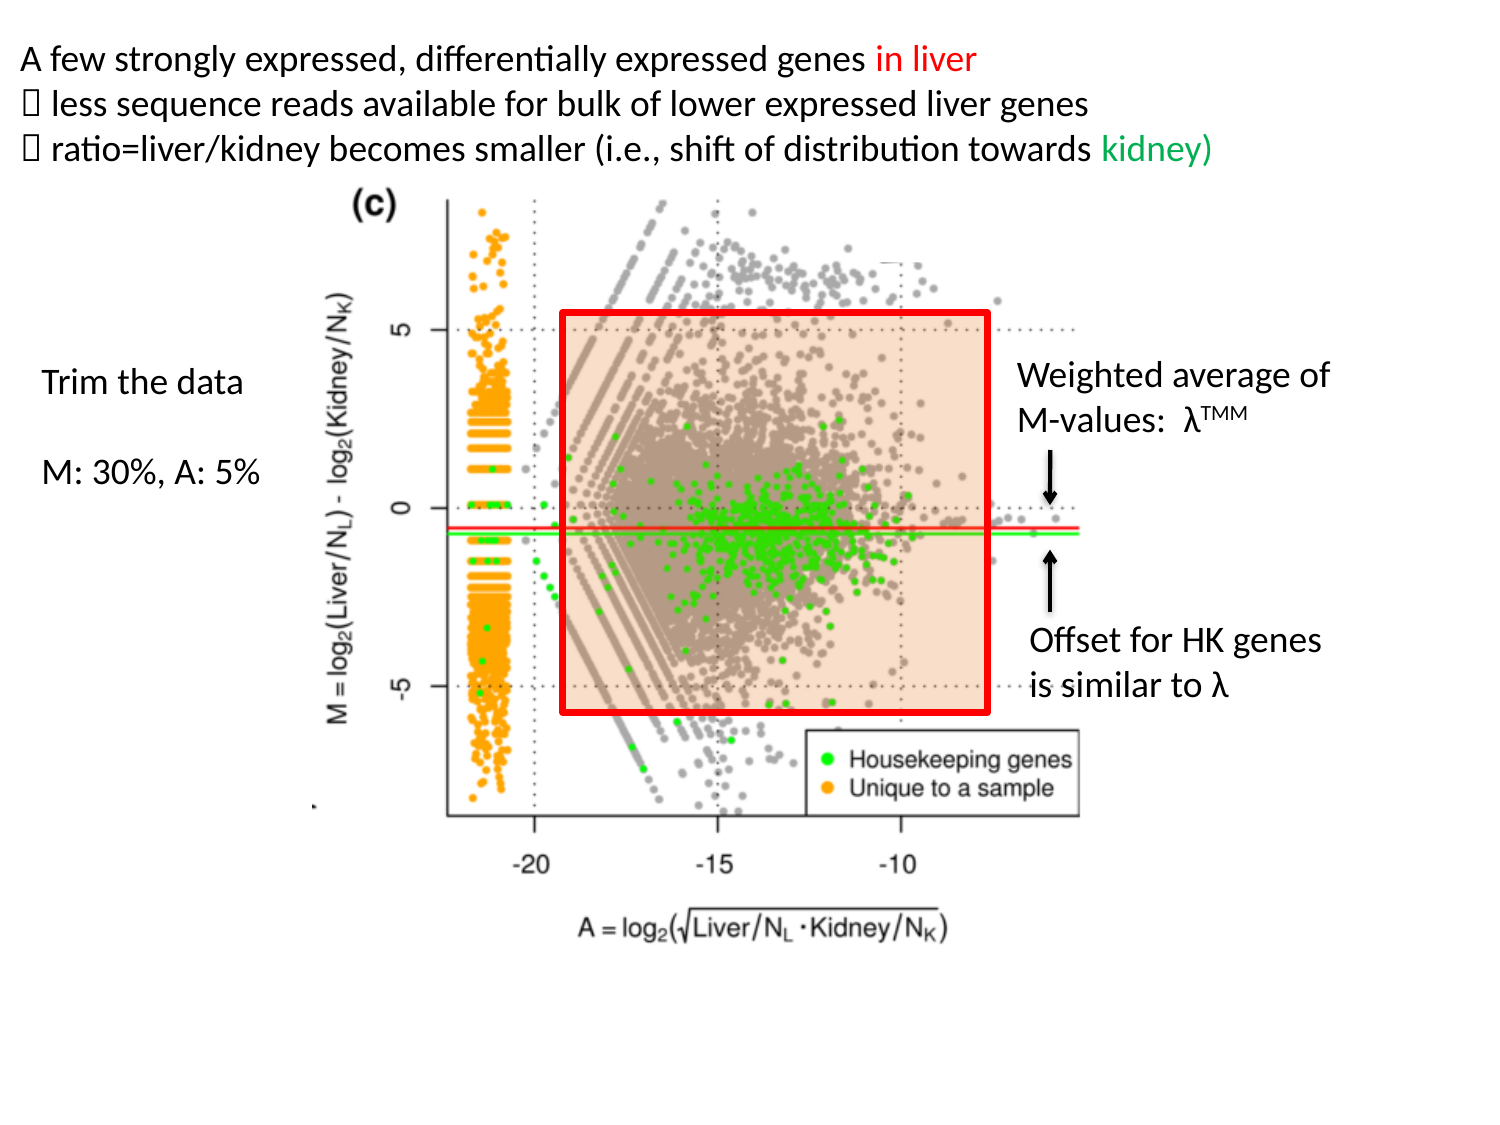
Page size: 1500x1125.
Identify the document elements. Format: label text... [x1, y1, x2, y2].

text_box Trim the data M: 30%, A: 5% [26, 349, 276, 500]
text_box Weighted average of M-values: λTMM [1091, 342, 1355, 492]
text_box Offset for HK genes is similar to λ [1091, 607, 1338, 712]
text_box A few strongly expressed, differentially expressed genes in liver  less sequence reads available for bulk of lower expressed liver genes  ratio=liver/kidney becomes smaller (i.e., shift of distribution towards kidney) [5, 26, 1479, 177]
picture [312, 173, 1088, 952]
